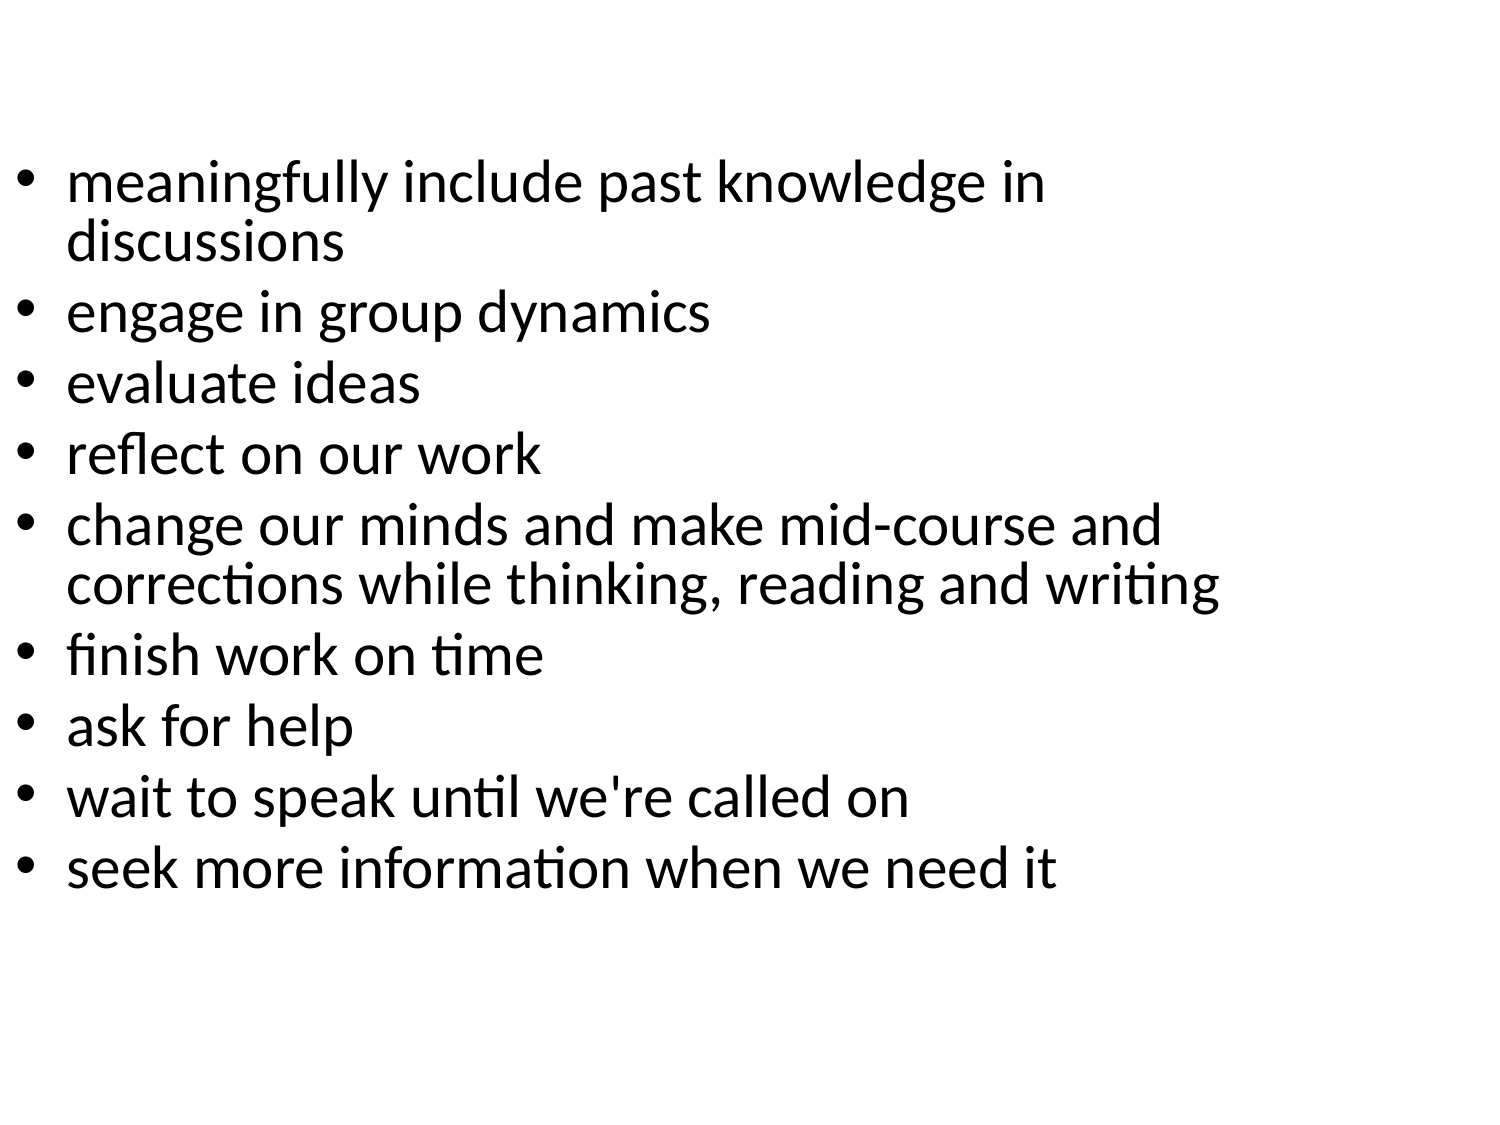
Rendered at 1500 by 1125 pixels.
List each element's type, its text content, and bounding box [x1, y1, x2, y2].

list meaningfully include past knowledge in discussions engage in group dynamics evaluate ideas reflect on our work change our minds and make mid-course and corrections while thinking, reading and writing finish work on time ask for help wait to speak until we're called on seek more information when we need it [0, 62, 1255, 950]
